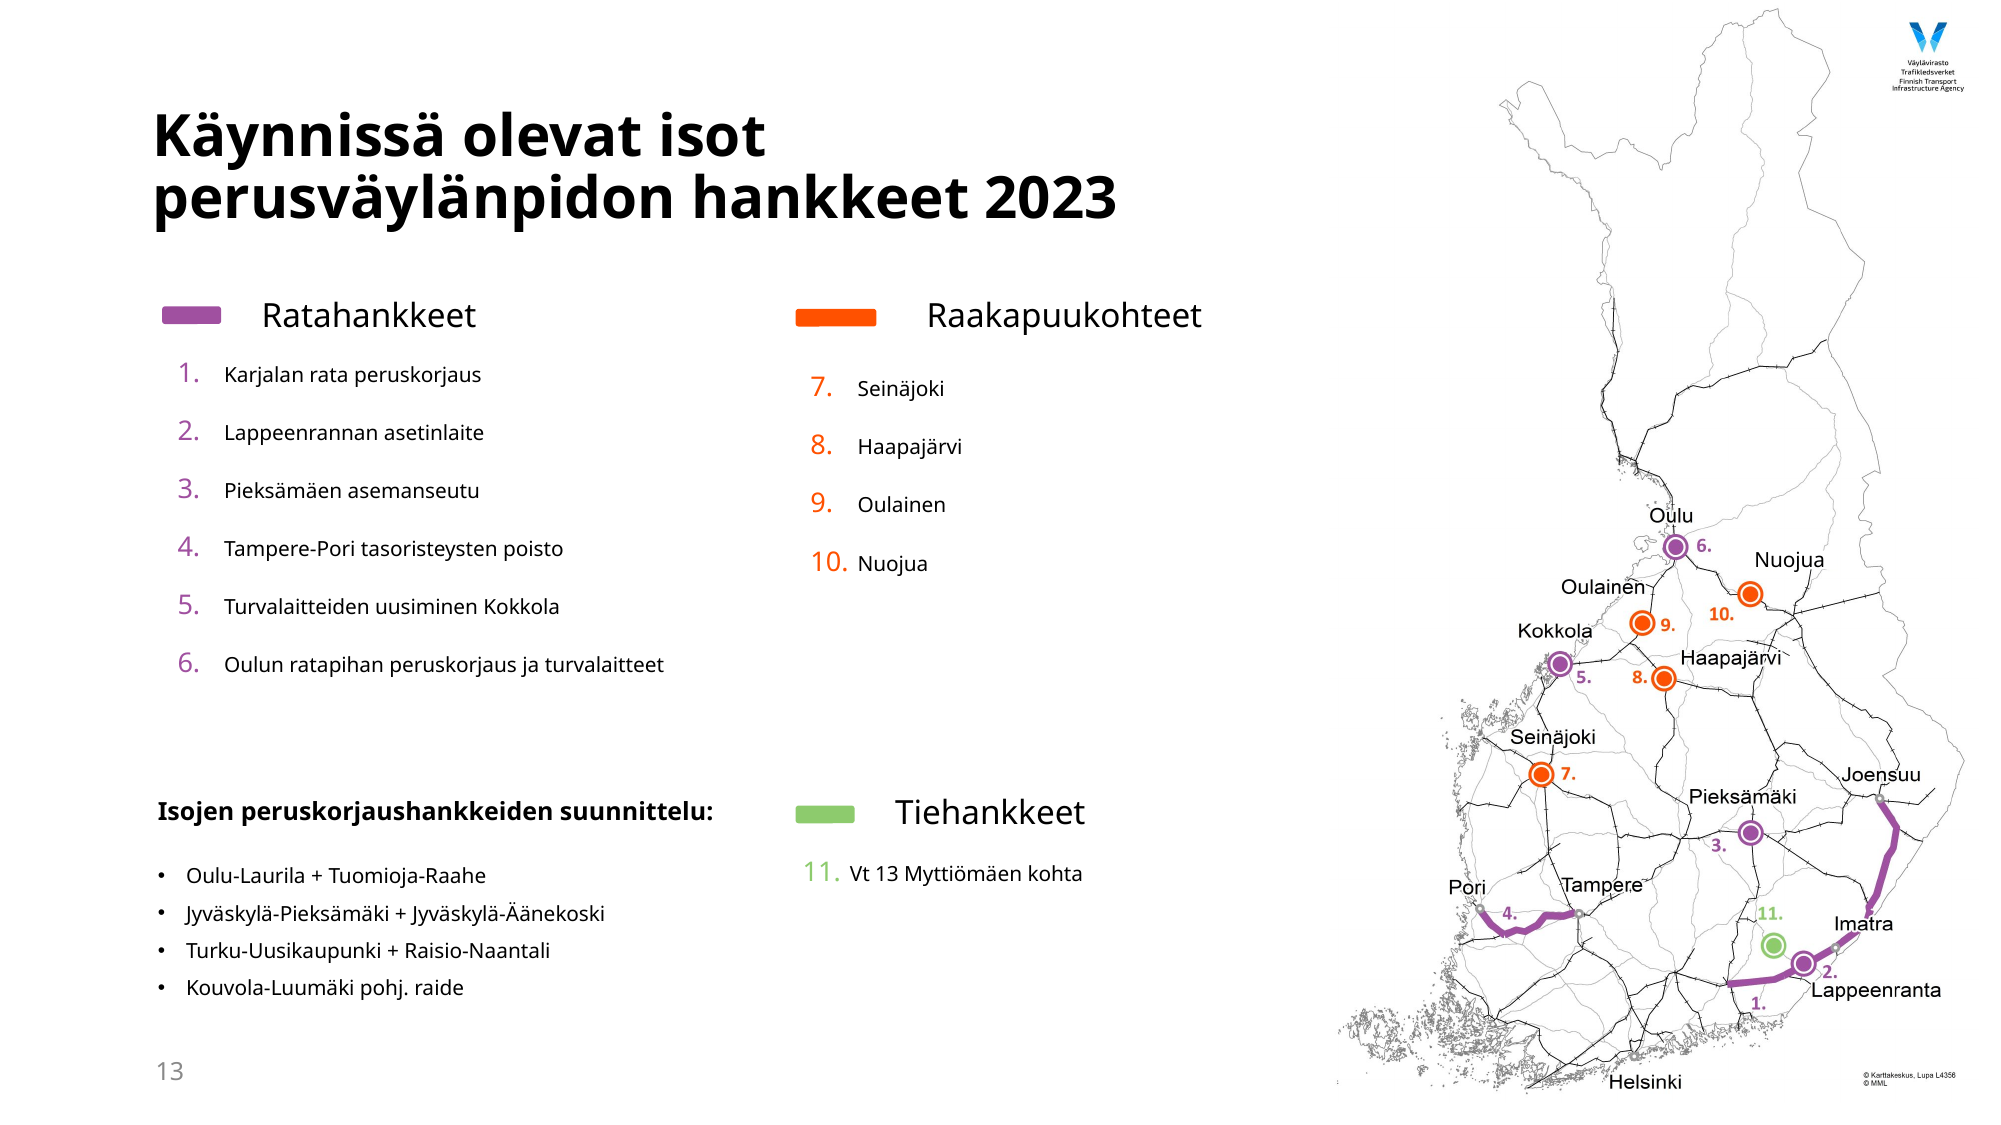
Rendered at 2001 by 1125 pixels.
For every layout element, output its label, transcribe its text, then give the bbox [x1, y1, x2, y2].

text_box Seinäjoki Haapajärvi Oulainen Nuojua [795, 355, 1266, 583]
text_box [162, 287, 562, 343]
list Karjalan rata peruskorjaus Lappeenrannan asetinlaite Pieksämäen asemanseutu Tampere-Pori tasoristeysten poisto Turvalaitteiden uusiminen Kokkola Oulun ratapihan peruskorjaus ja turvalaitteet [162, 341, 1304, 1051]
text_box Isojen peruskorjaushankkeiden suunnittelu: Oulu-Laurila + Tuomioja-Raahe Jyväskylä-Pieksämäki + Jyväskylä-Äänekoski Turku-Uusikaupunki + Raisio-Naantali Kouvola-Luumäki pohj. raide [143, 787, 759, 1008]
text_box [795, 783, 1139, 840]
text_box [1329, 2, 1979, 1104]
title Käynnissä olevat isot perusväylänpidon hankkeet 2023 [137, 59, 1279, 278]
slide_number 13 [140, 1042, 233, 1103]
text_box Vt 13 Myttiömäen kohta [787, 853, 1329, 894]
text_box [795, 286, 1266, 342]
